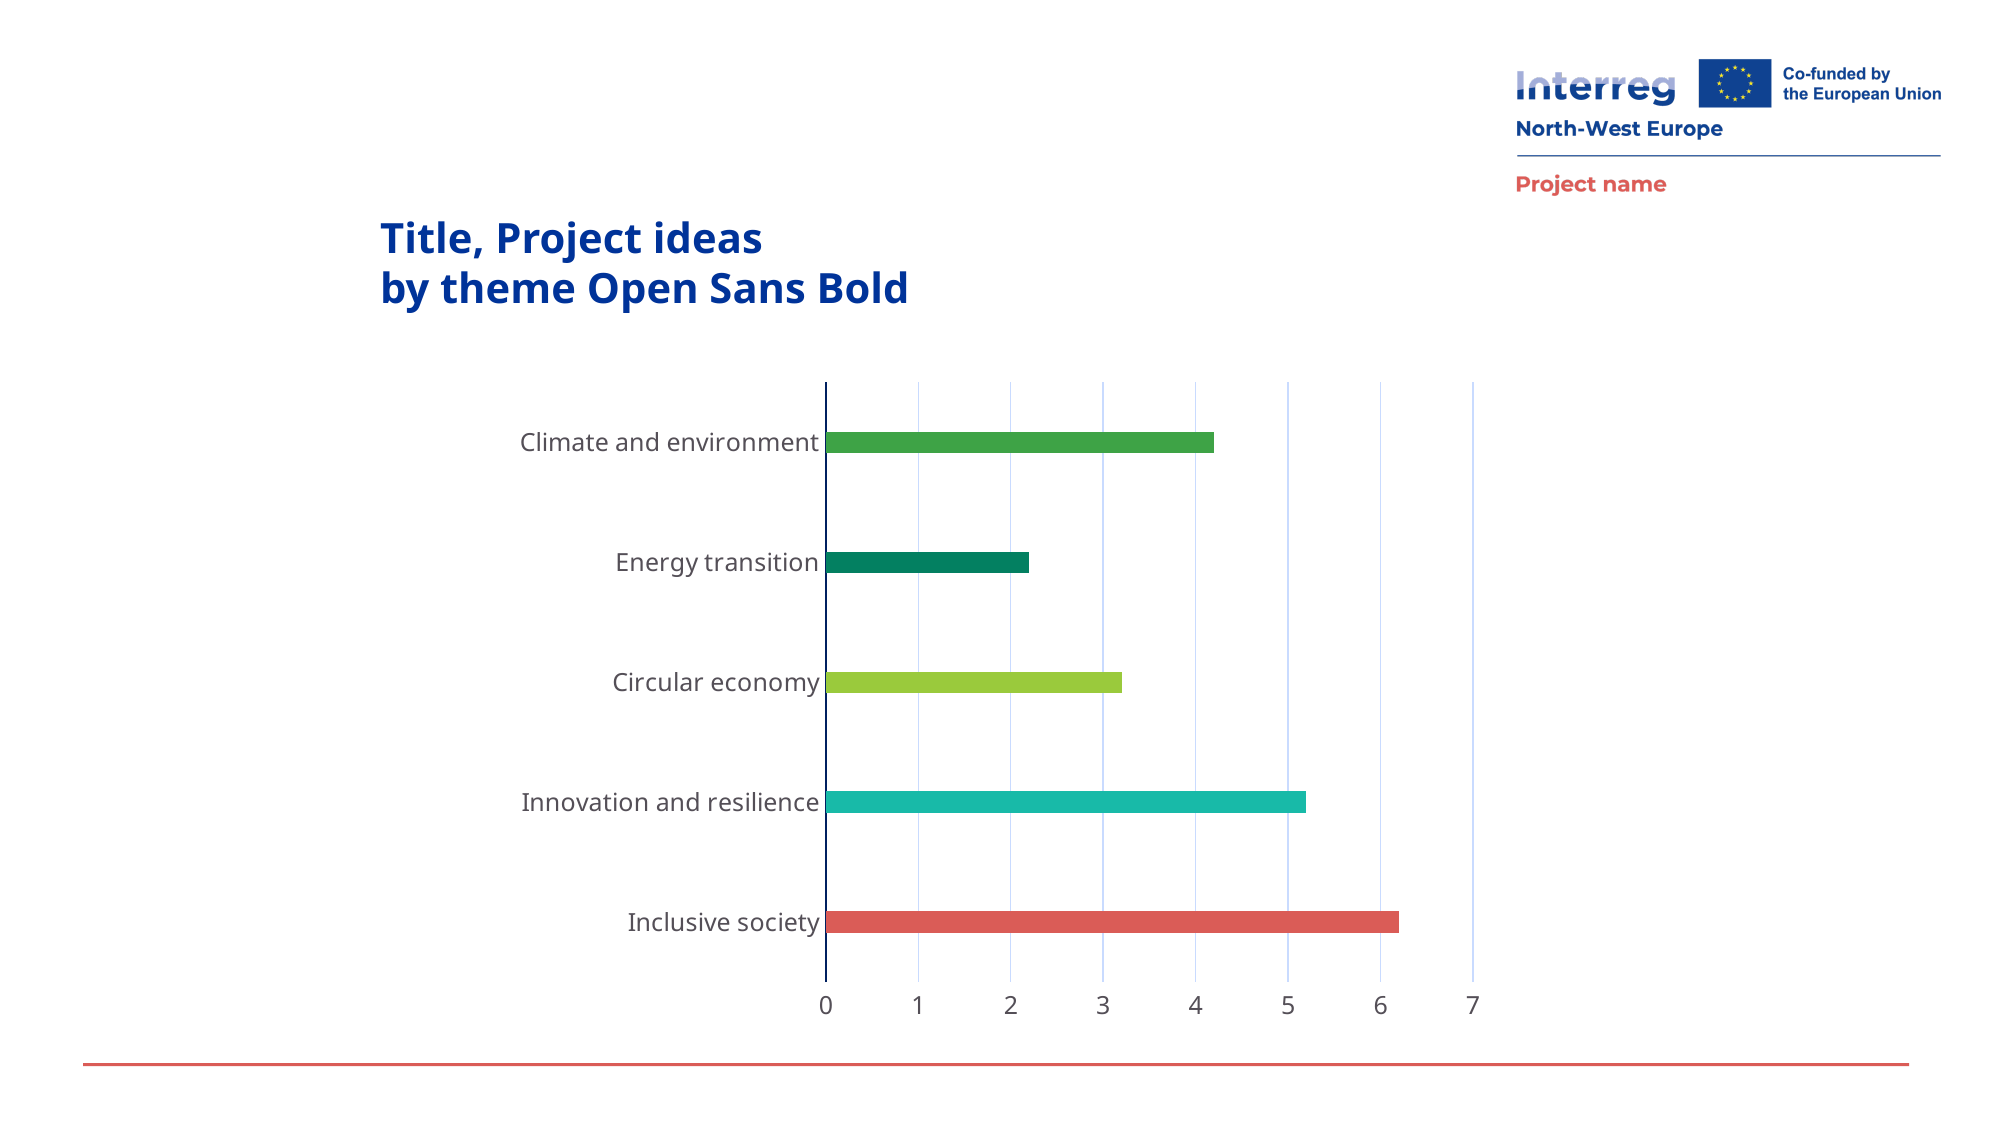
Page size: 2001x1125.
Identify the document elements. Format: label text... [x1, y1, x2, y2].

chart [499, 369, 1500, 1036]
picture [1458, 0, 2000, 251]
text_box Title, Project ideas by theme Open Sans Bold [365, 204, 1109, 352]
